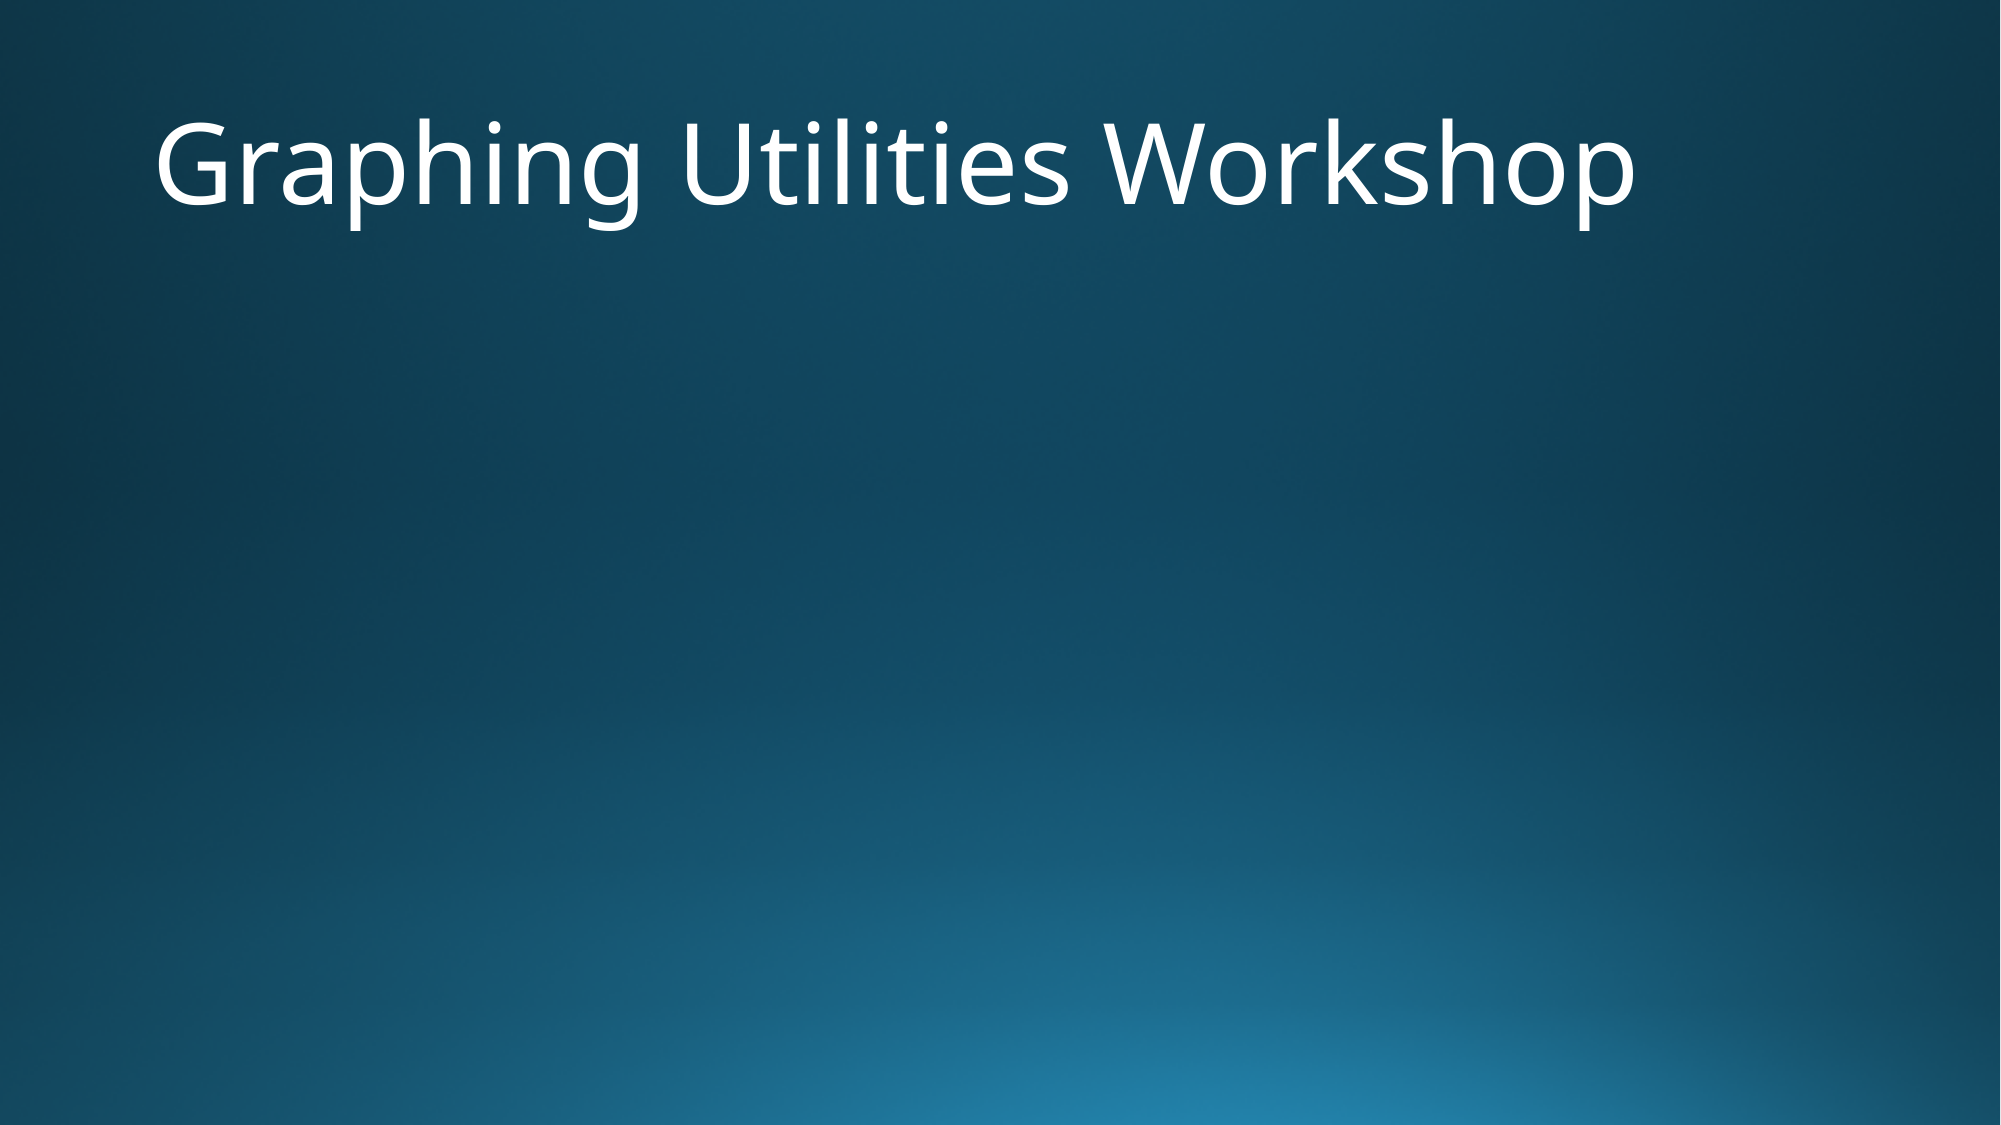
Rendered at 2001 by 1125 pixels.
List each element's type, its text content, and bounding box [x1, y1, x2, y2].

title Graphing Utilities Workshop [137, 59, 1863, 278]
picture [0, 0, 2001, 1125]
